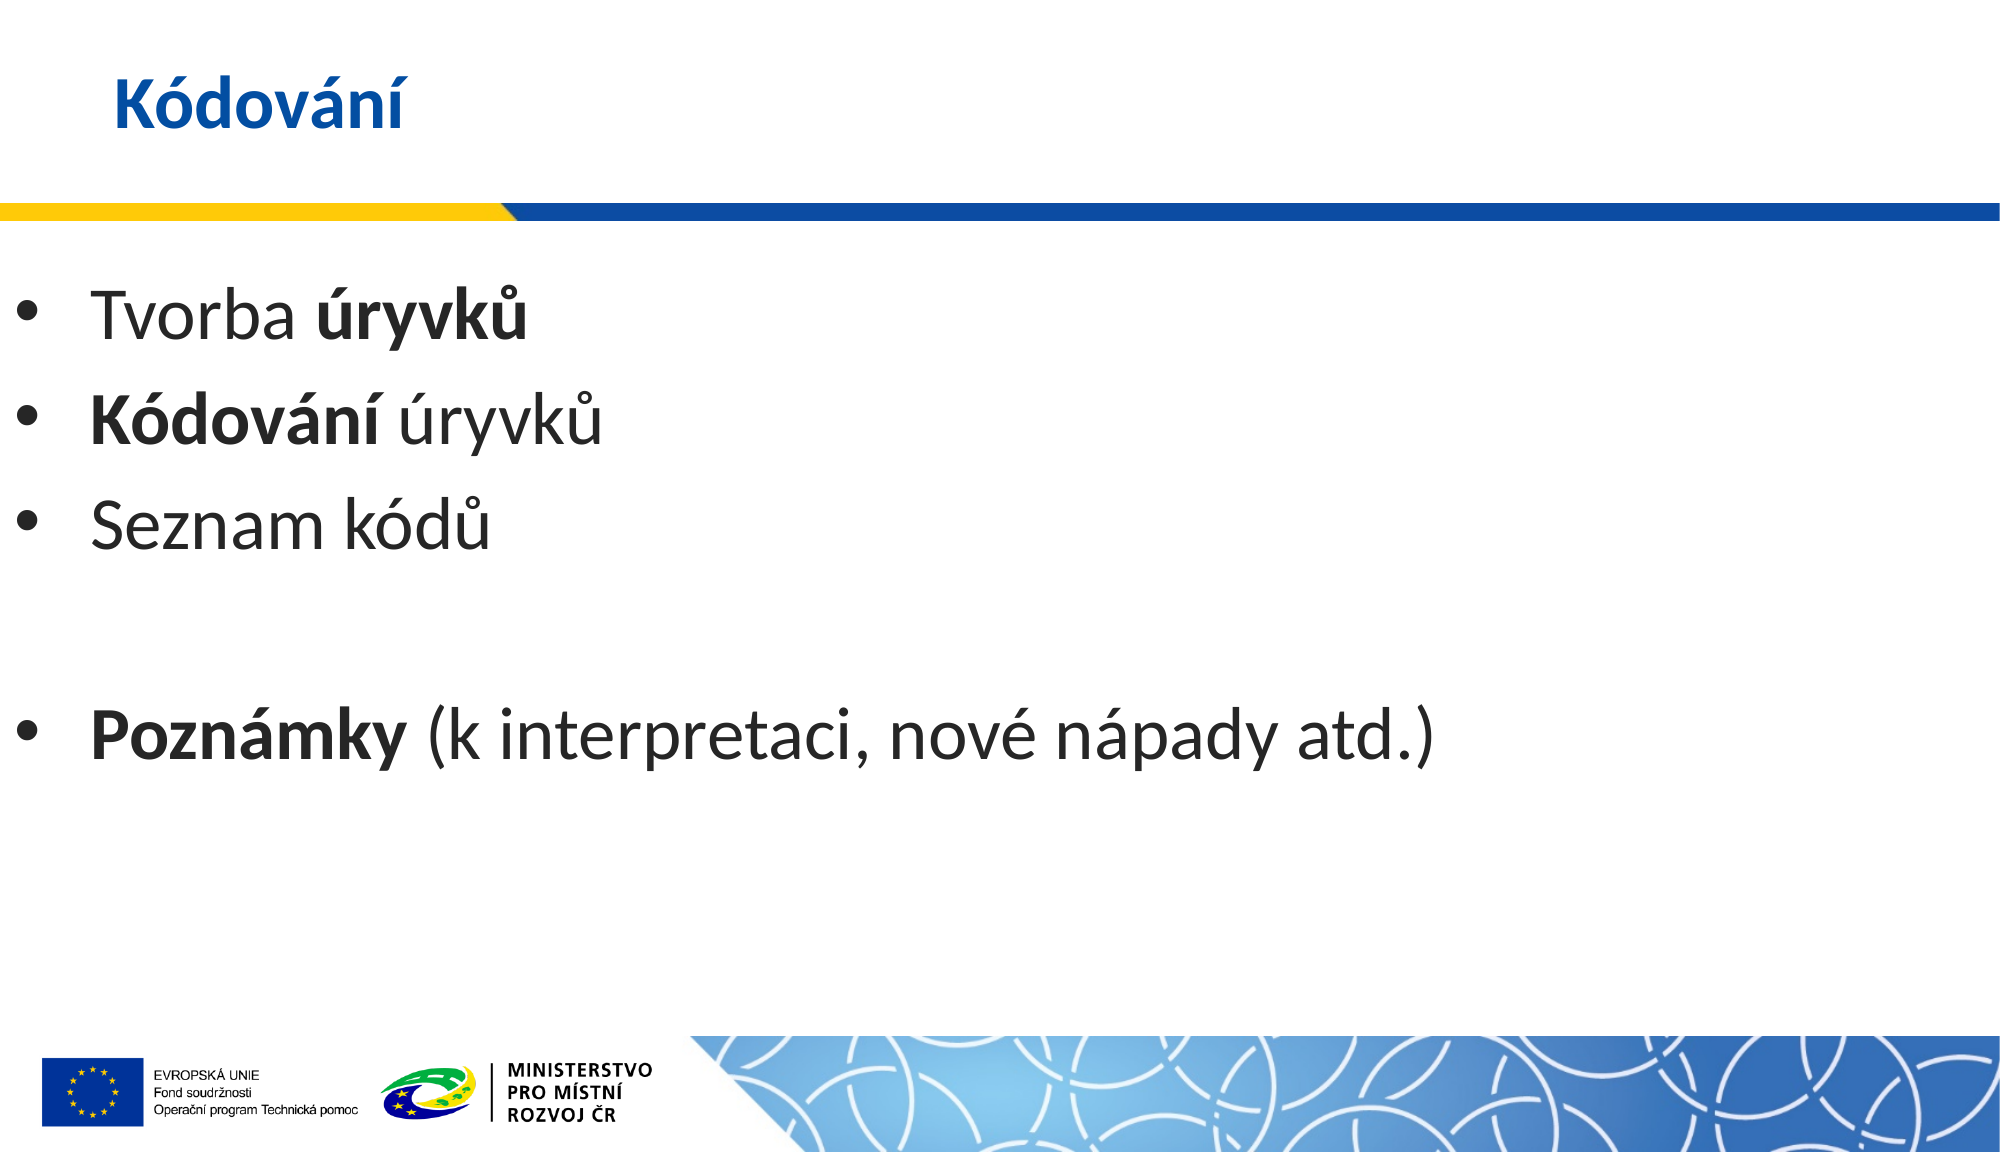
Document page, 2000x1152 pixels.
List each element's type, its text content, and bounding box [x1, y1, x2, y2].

picture [680, 1036, 2000, 1152]
list Tvorba úryvků Kódování úryvků Seznam kódů Poznámky (k interpretaci, nové nápady atd.) [0, 257, 1900, 1029]
picture [19, 1035, 674, 1149]
picture [0, 203, 2000, 221]
title Kódování [99, 46, 1900, 198]
